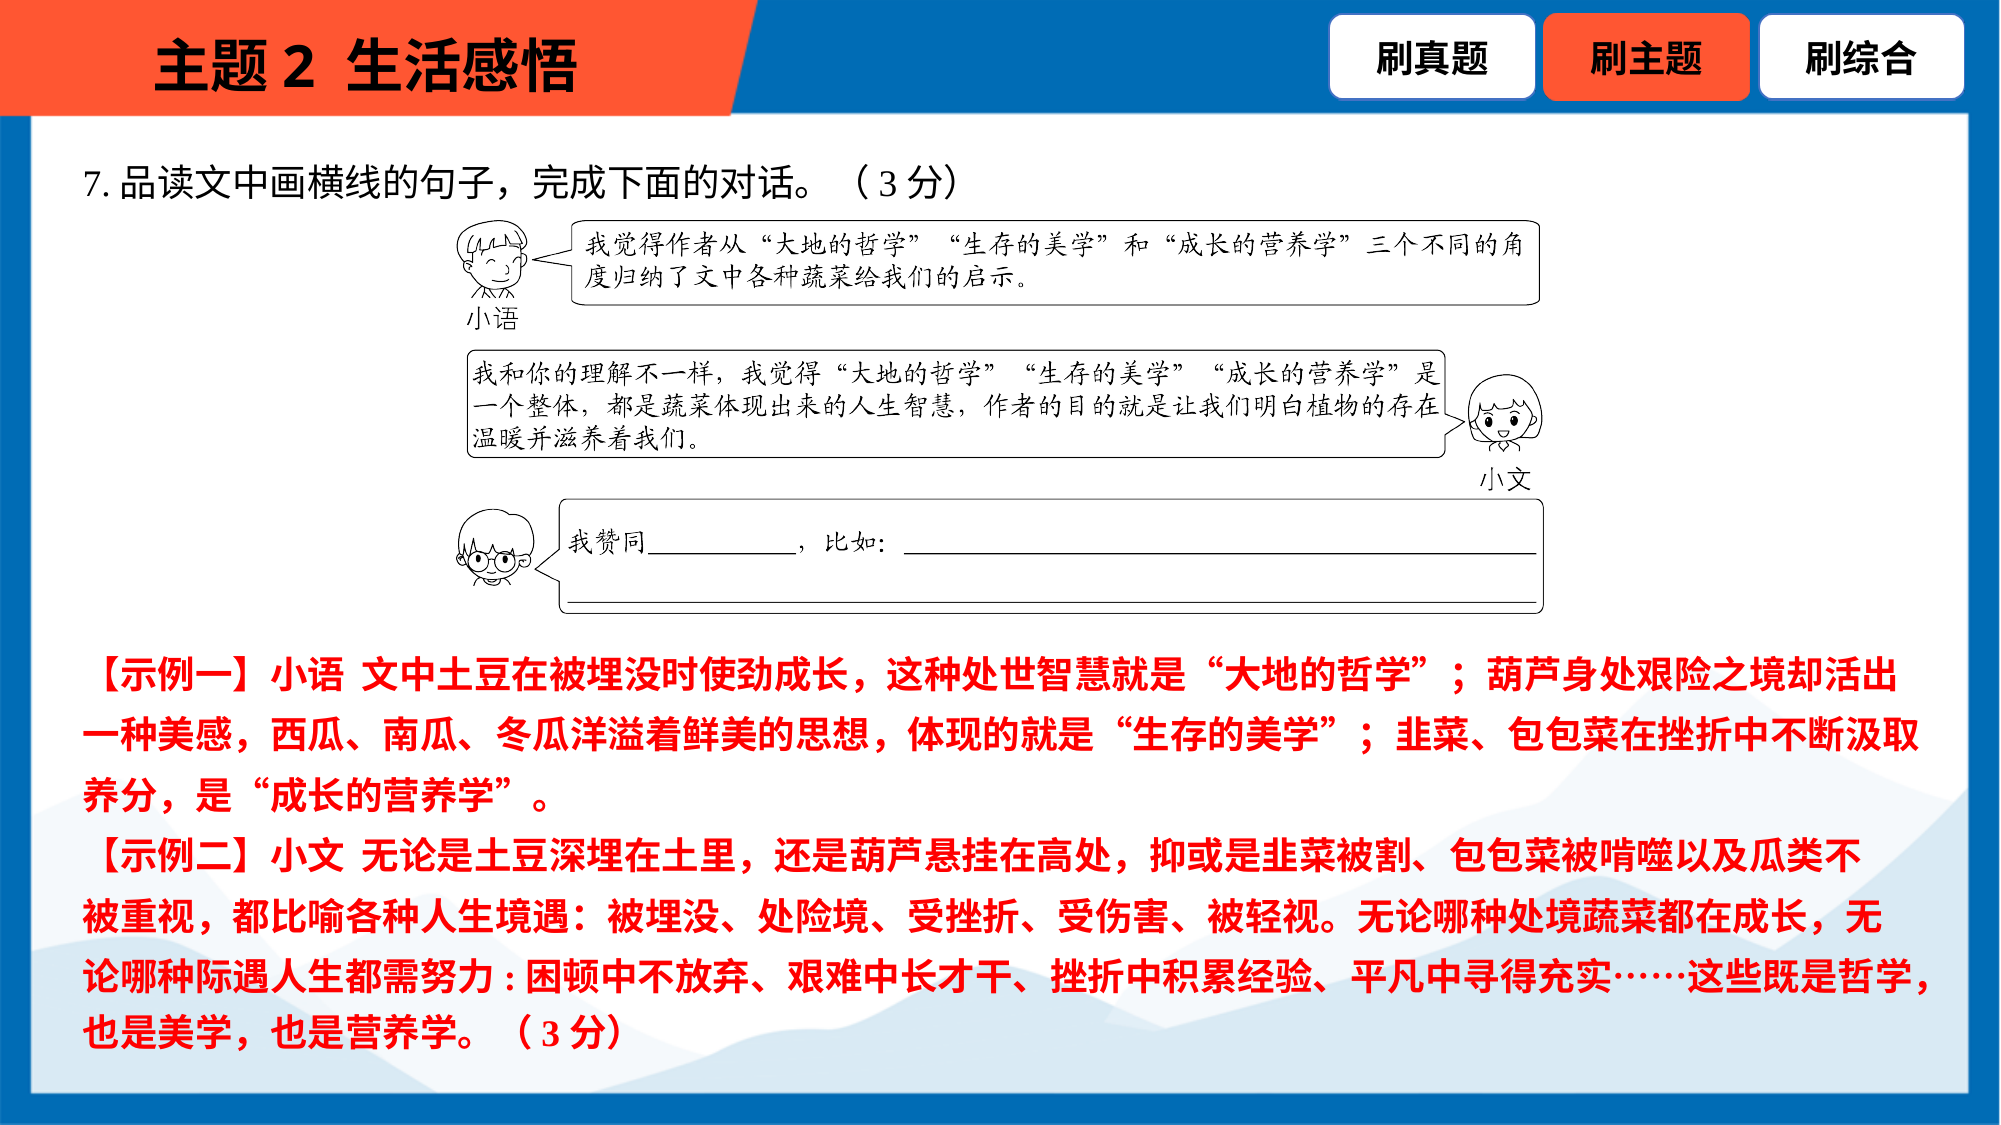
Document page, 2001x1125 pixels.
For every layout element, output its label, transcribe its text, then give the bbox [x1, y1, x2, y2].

picture [0, 0, 2000, 1125]
text_box 7.品读文中画横线的句子，完成下面的对话。（3分） [82, 147, 1917, 200]
text_box 【示例一】小语 文中土豆在被埋没时使劲成长，这种处世智慧就是“大地的哲学”；葫芦身处艰险之境却活出 一种美感，西瓜、南瓜、冬瓜洋溢着鲜美的思想，体现的就是“生存的美学”；韭菜、包包菜在挫折中不断汲取 养分，是“成长的营养学”。 【示例二】小文 无论是土豆深埋在土里，还是葫芦悬挂在高处，抑或是韭菜被割、包包菜被啃噬以及瓜类不 被重视，都比喻各种人生境遇：被埋没、处险境、受挫折、受伤害、被轻视。无论哪种处境蔬菜都在成长，无 论哪种际遇人生都需努力:困顿中不放弃、艰难中长才干、挫折中积累经验、平凡中寻得充实……这些既是哲学， 也是美学，也是营养学。（3分） [82, 635, 1917, 1050]
